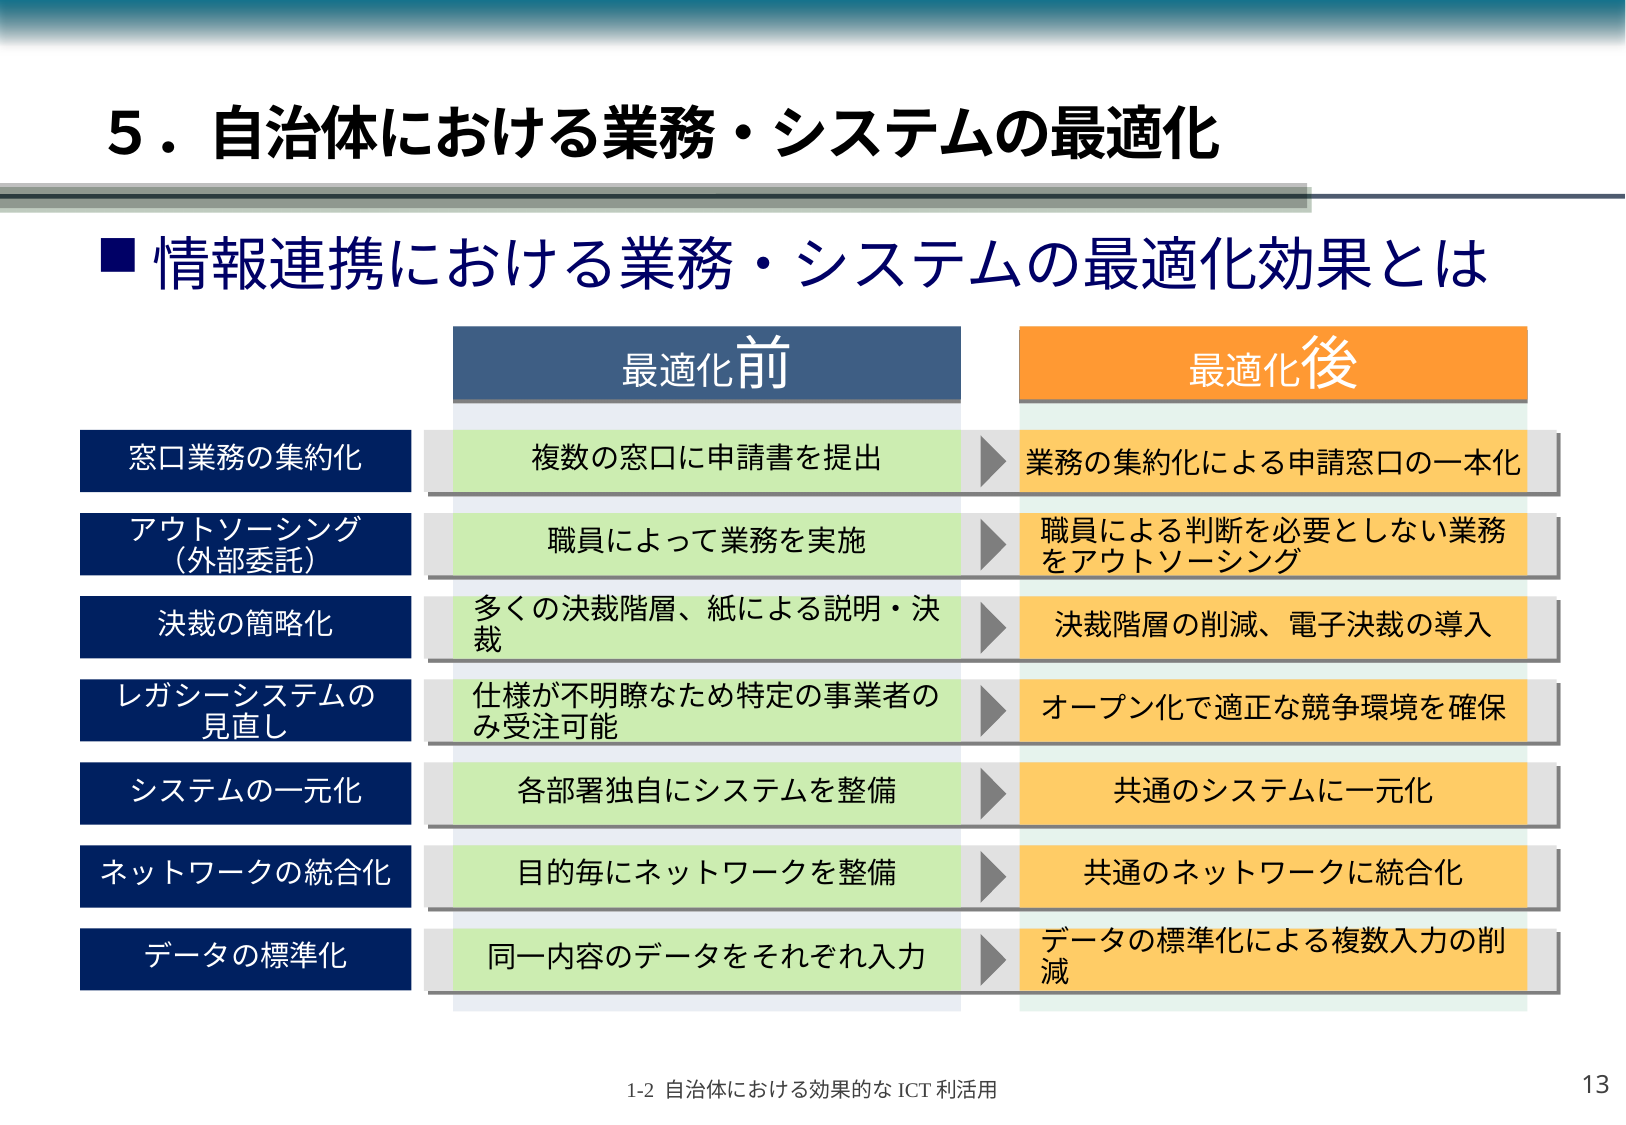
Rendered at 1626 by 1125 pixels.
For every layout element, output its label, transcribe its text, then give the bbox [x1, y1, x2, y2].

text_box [79, 325, 1557, 1012]
text_box 情報連携における業務・システムの最適化効果とは [81, 220, 1544, 324]
slide_number 12 [1456, 1034, 1625, 1111]
title ５．自治体における業務・システムの最適化 [80, 66, 1544, 197]
footer 1-2 自治体における効果的なICT利活用 [492, 1068, 1133, 1110]
